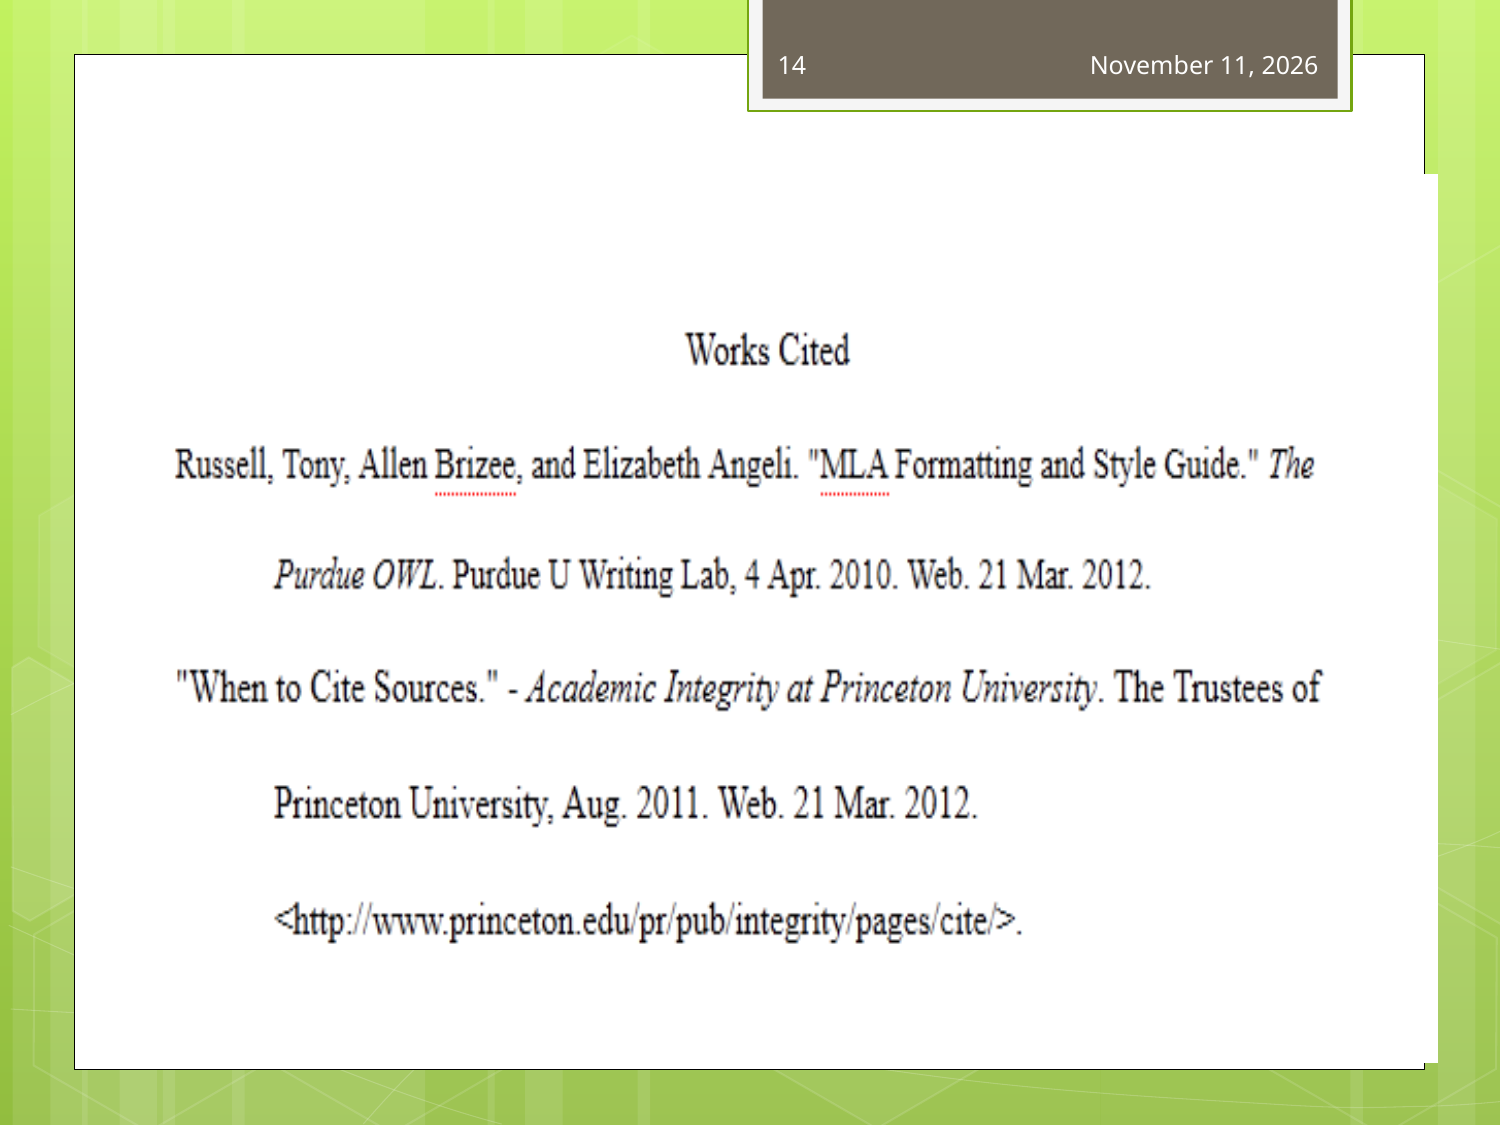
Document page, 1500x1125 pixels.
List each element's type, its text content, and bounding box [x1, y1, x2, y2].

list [74, 174, 1438, 1063]
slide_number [983, 36, 1334, 97]
slide_number 14 [762, 36, 982, 97]
